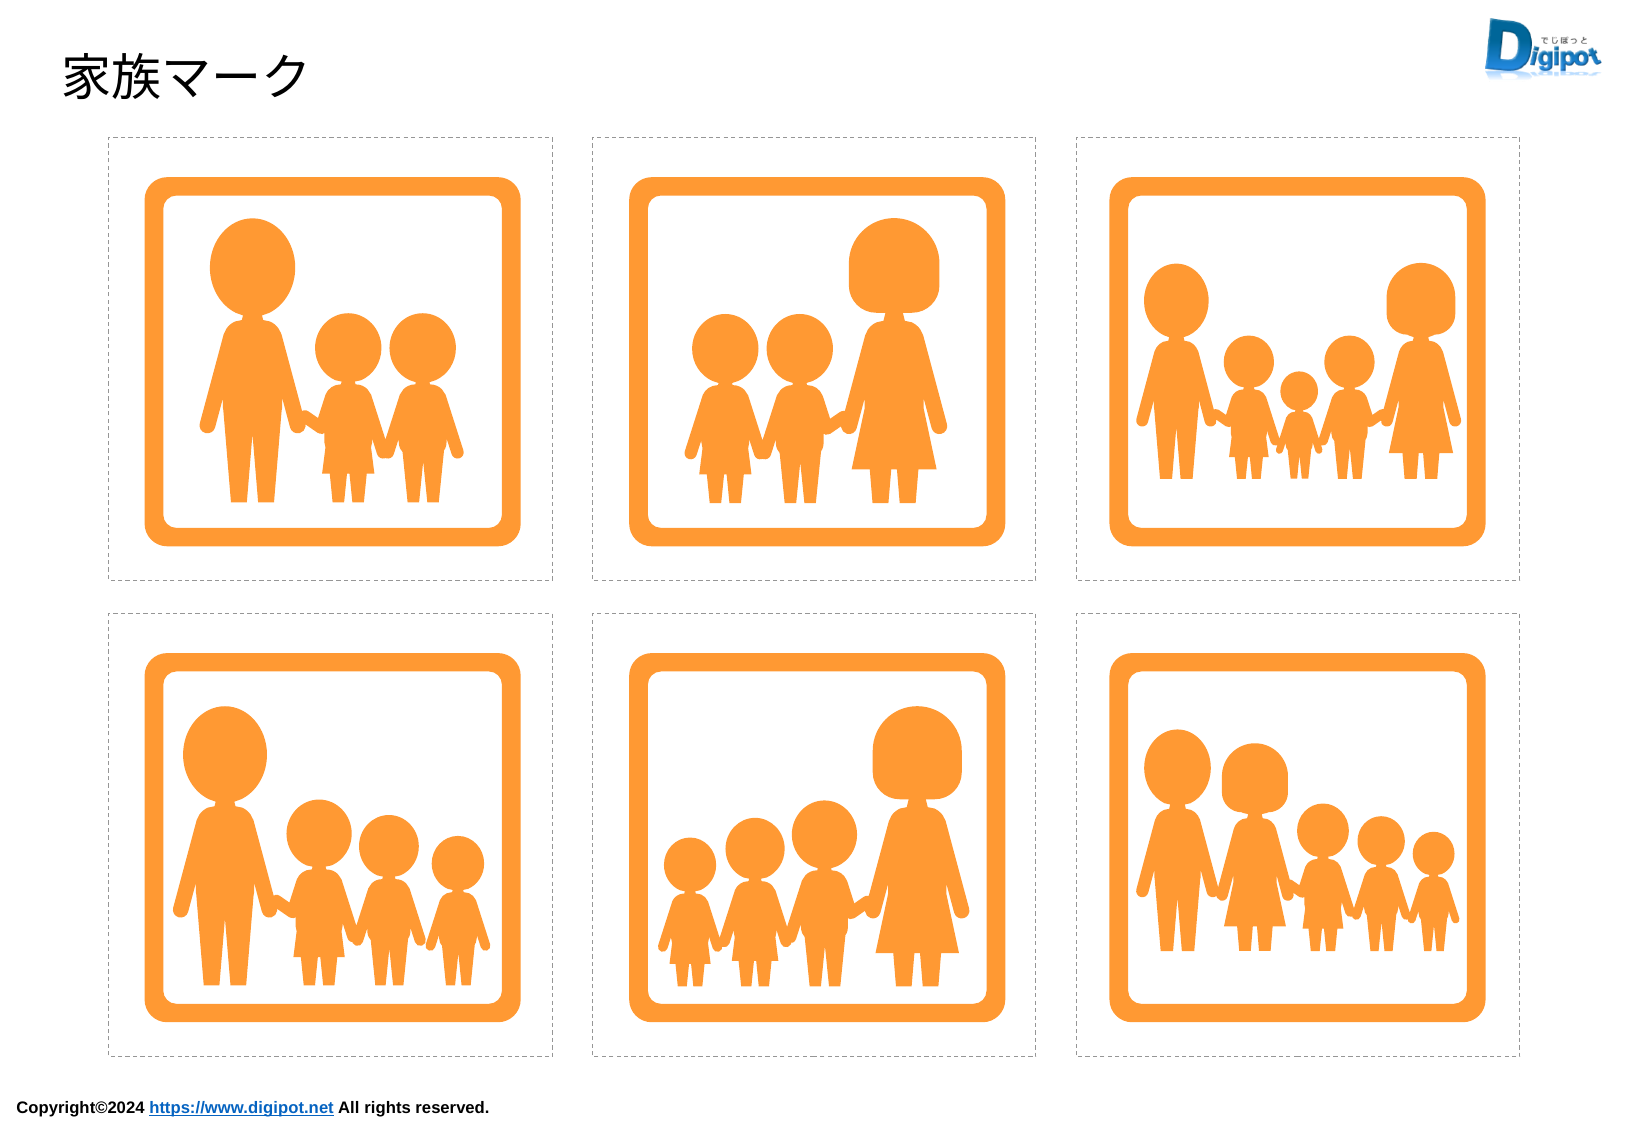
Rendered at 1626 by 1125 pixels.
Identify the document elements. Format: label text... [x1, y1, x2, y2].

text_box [144, 653, 521, 1023]
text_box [629, 177, 1006, 547]
picture [1485, 18, 1602, 82]
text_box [1109, 653, 1486, 1023]
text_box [629, 653, 1006, 1023]
text_box 家族マーク [46, 38, 327, 113]
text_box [1109, 177, 1486, 547]
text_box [144, 177, 521, 547]
